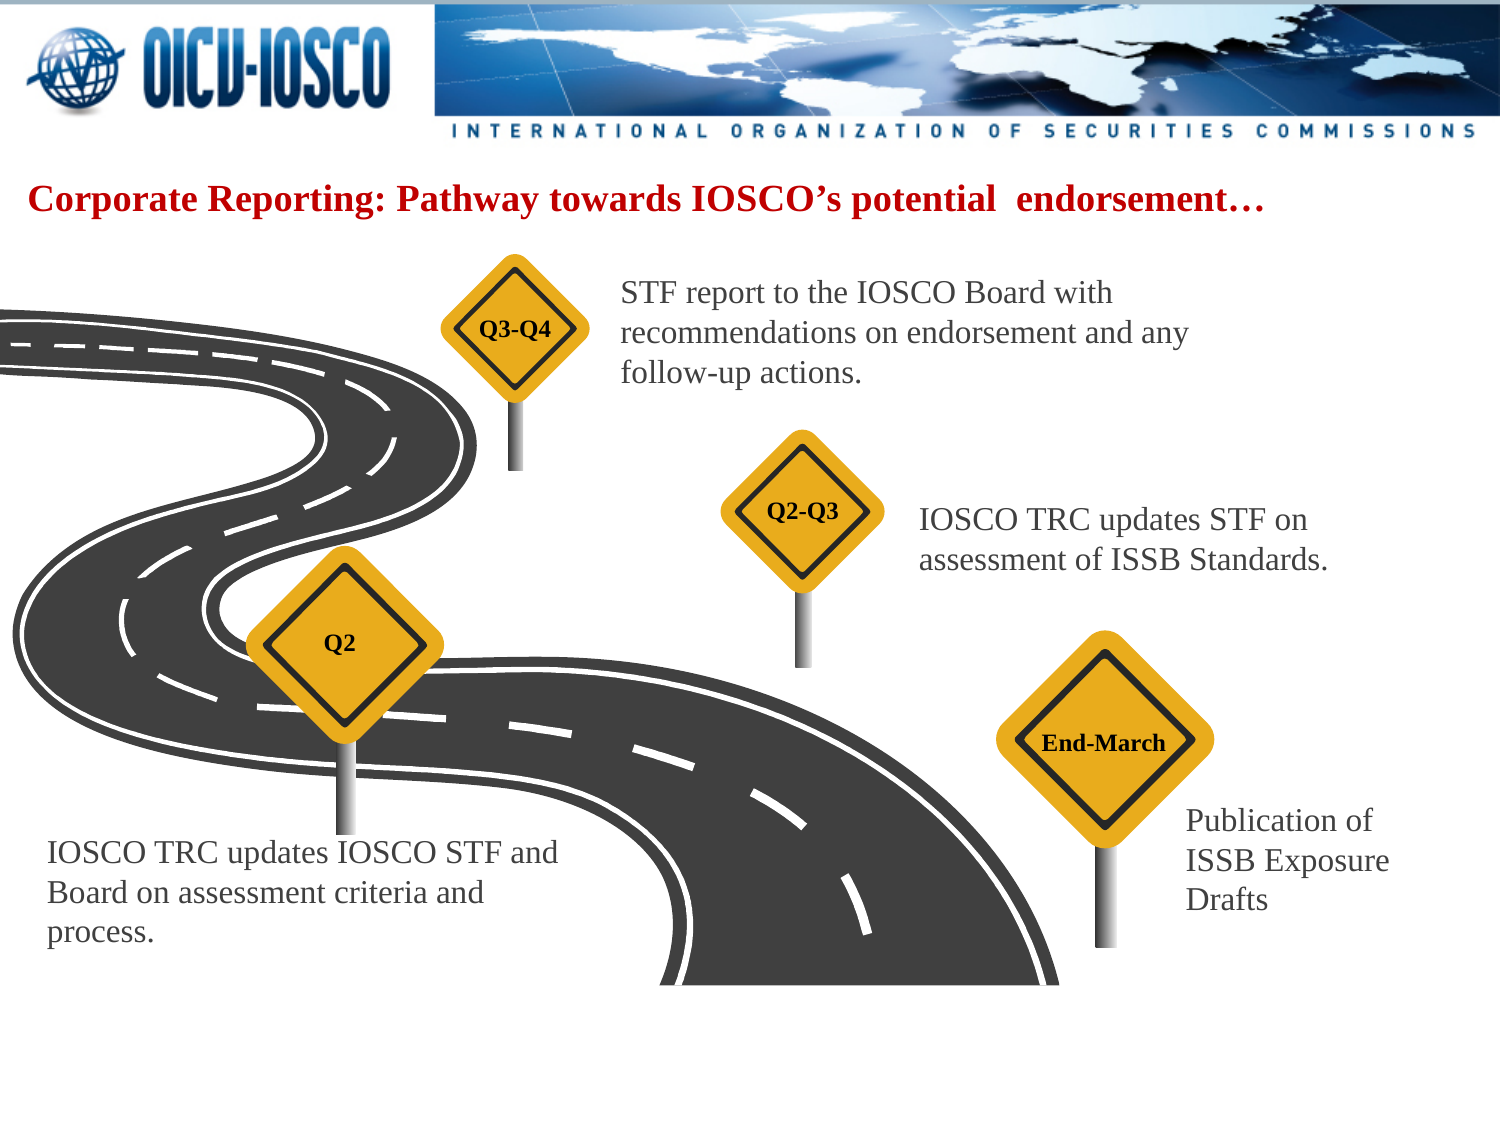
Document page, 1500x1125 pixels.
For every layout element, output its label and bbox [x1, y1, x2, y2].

text_box [0, 309, 1060, 986]
text_box [243, 543, 447, 795]
text_box [31, 797, 616, 960]
picture [0, 0, 1500, 1123]
text_box [903, 441, 1399, 586]
text_box [1170, 790, 1449, 927]
text_box [993, 627, 1217, 948]
text_box [438, 252, 592, 471]
text_box [718, 448, 887, 669]
text_box [605, 263, 1294, 441]
